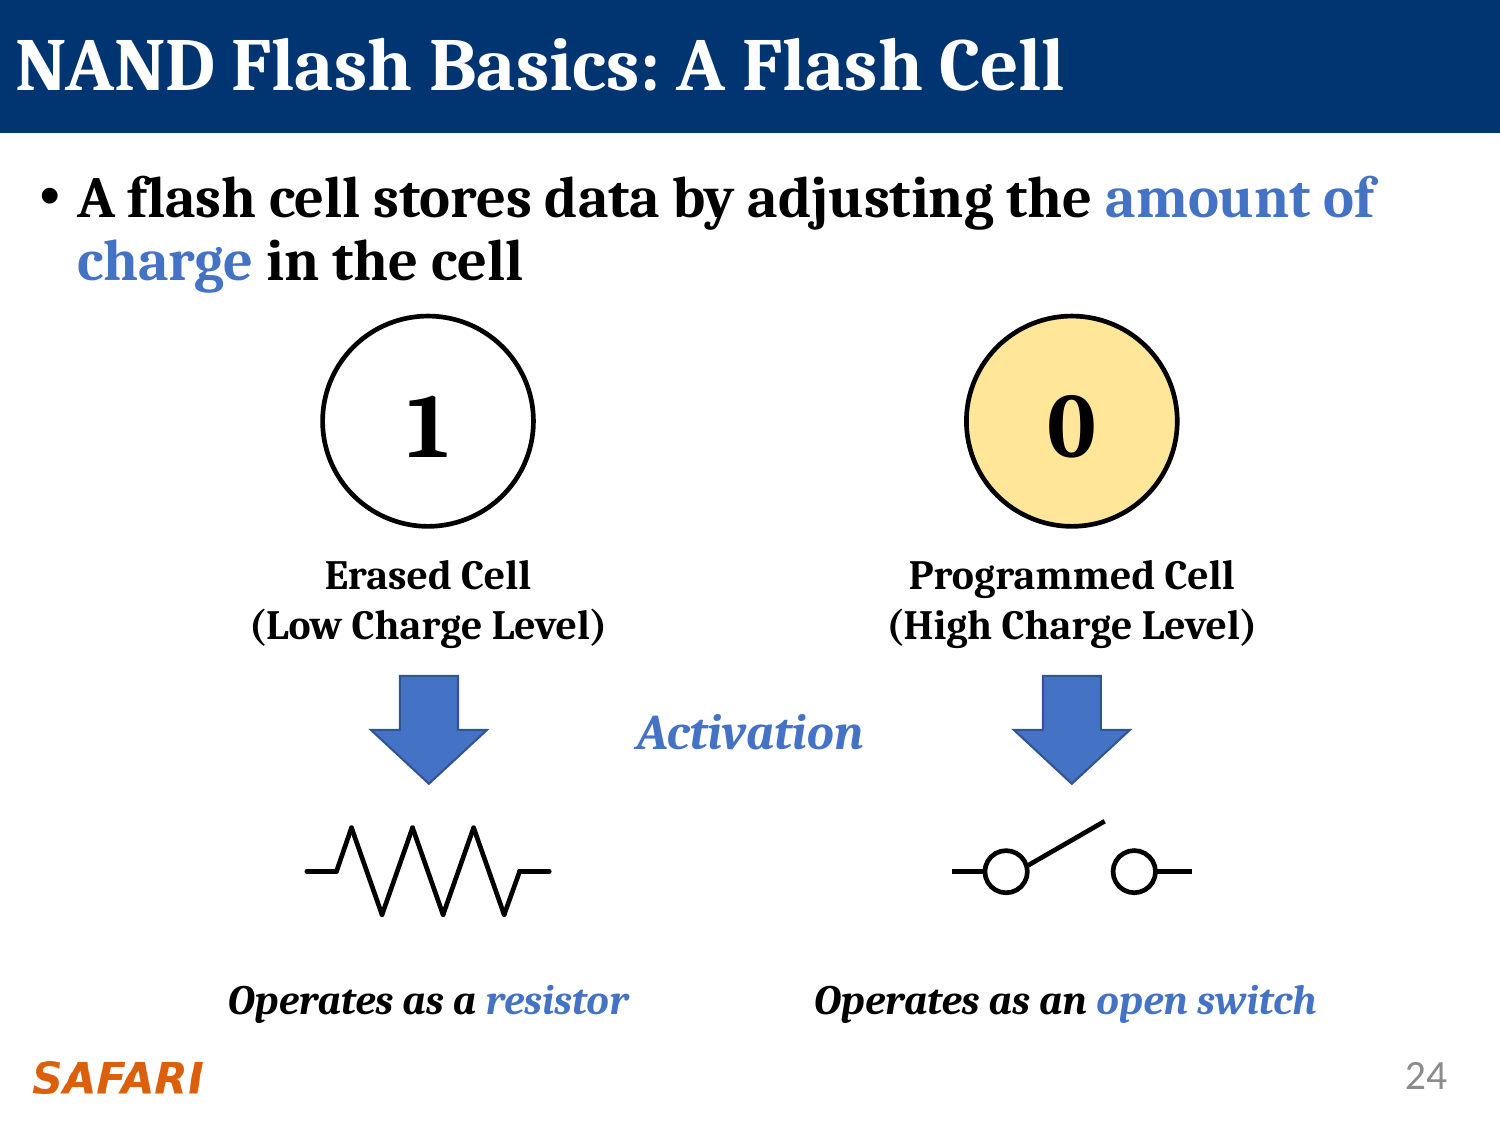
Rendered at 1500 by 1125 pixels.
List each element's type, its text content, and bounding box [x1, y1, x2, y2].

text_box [182, 315, 674, 649]
list A flash cell stores data by adjusting the amount of charge in the cell [24, 159, 1476, 1043]
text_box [182, 675, 1336, 1049]
picture [31, 1052, 209, 1104]
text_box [826, 315, 1318, 649]
title NAND Flash Basics: A Flash Cell [0, 0, 1500, 133]
